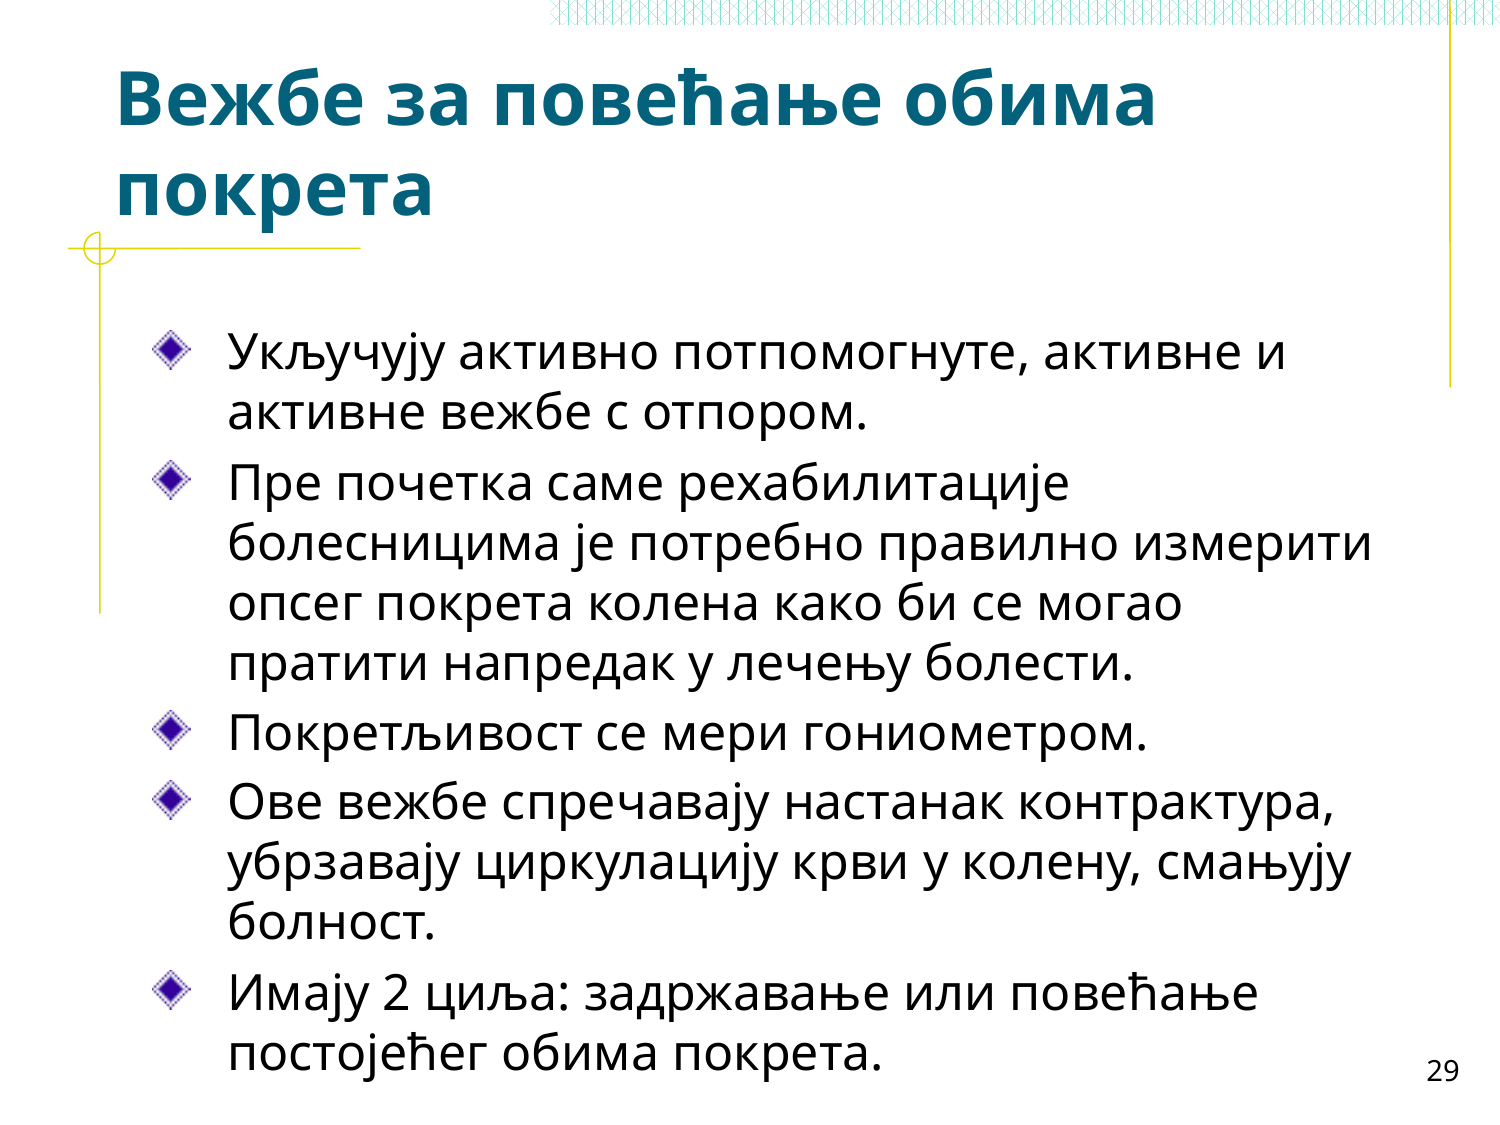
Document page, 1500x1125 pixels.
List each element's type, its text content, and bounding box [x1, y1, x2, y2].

slide_number 29 [1162, 1025, 1475, 1100]
picture [152, 460, 191, 500]
picture [152, 330, 191, 370]
picture [152, 970, 191, 1010]
title Вежбе за повећање обима покрета [99, 49, 1376, 238]
picture [152, 710, 191, 750]
list Укључују активно потпомогнуте, активне и активне вежбе с отпором. Пре почетка саме рехабилитације болесницима је потребно правилно измерити опсег покрета колена како би се могао пратити напредак у лечењу болести. Покретљивост се мери гониометром. Ове вежбе спречавају настанак контрактура, убрзавају циркулацију крви у колену, смањују болност. Имају 2 циља: задржавање или повећање постојећег обима покрета. [137, 312, 1413, 988]
picture [152, 780, 191, 820]
